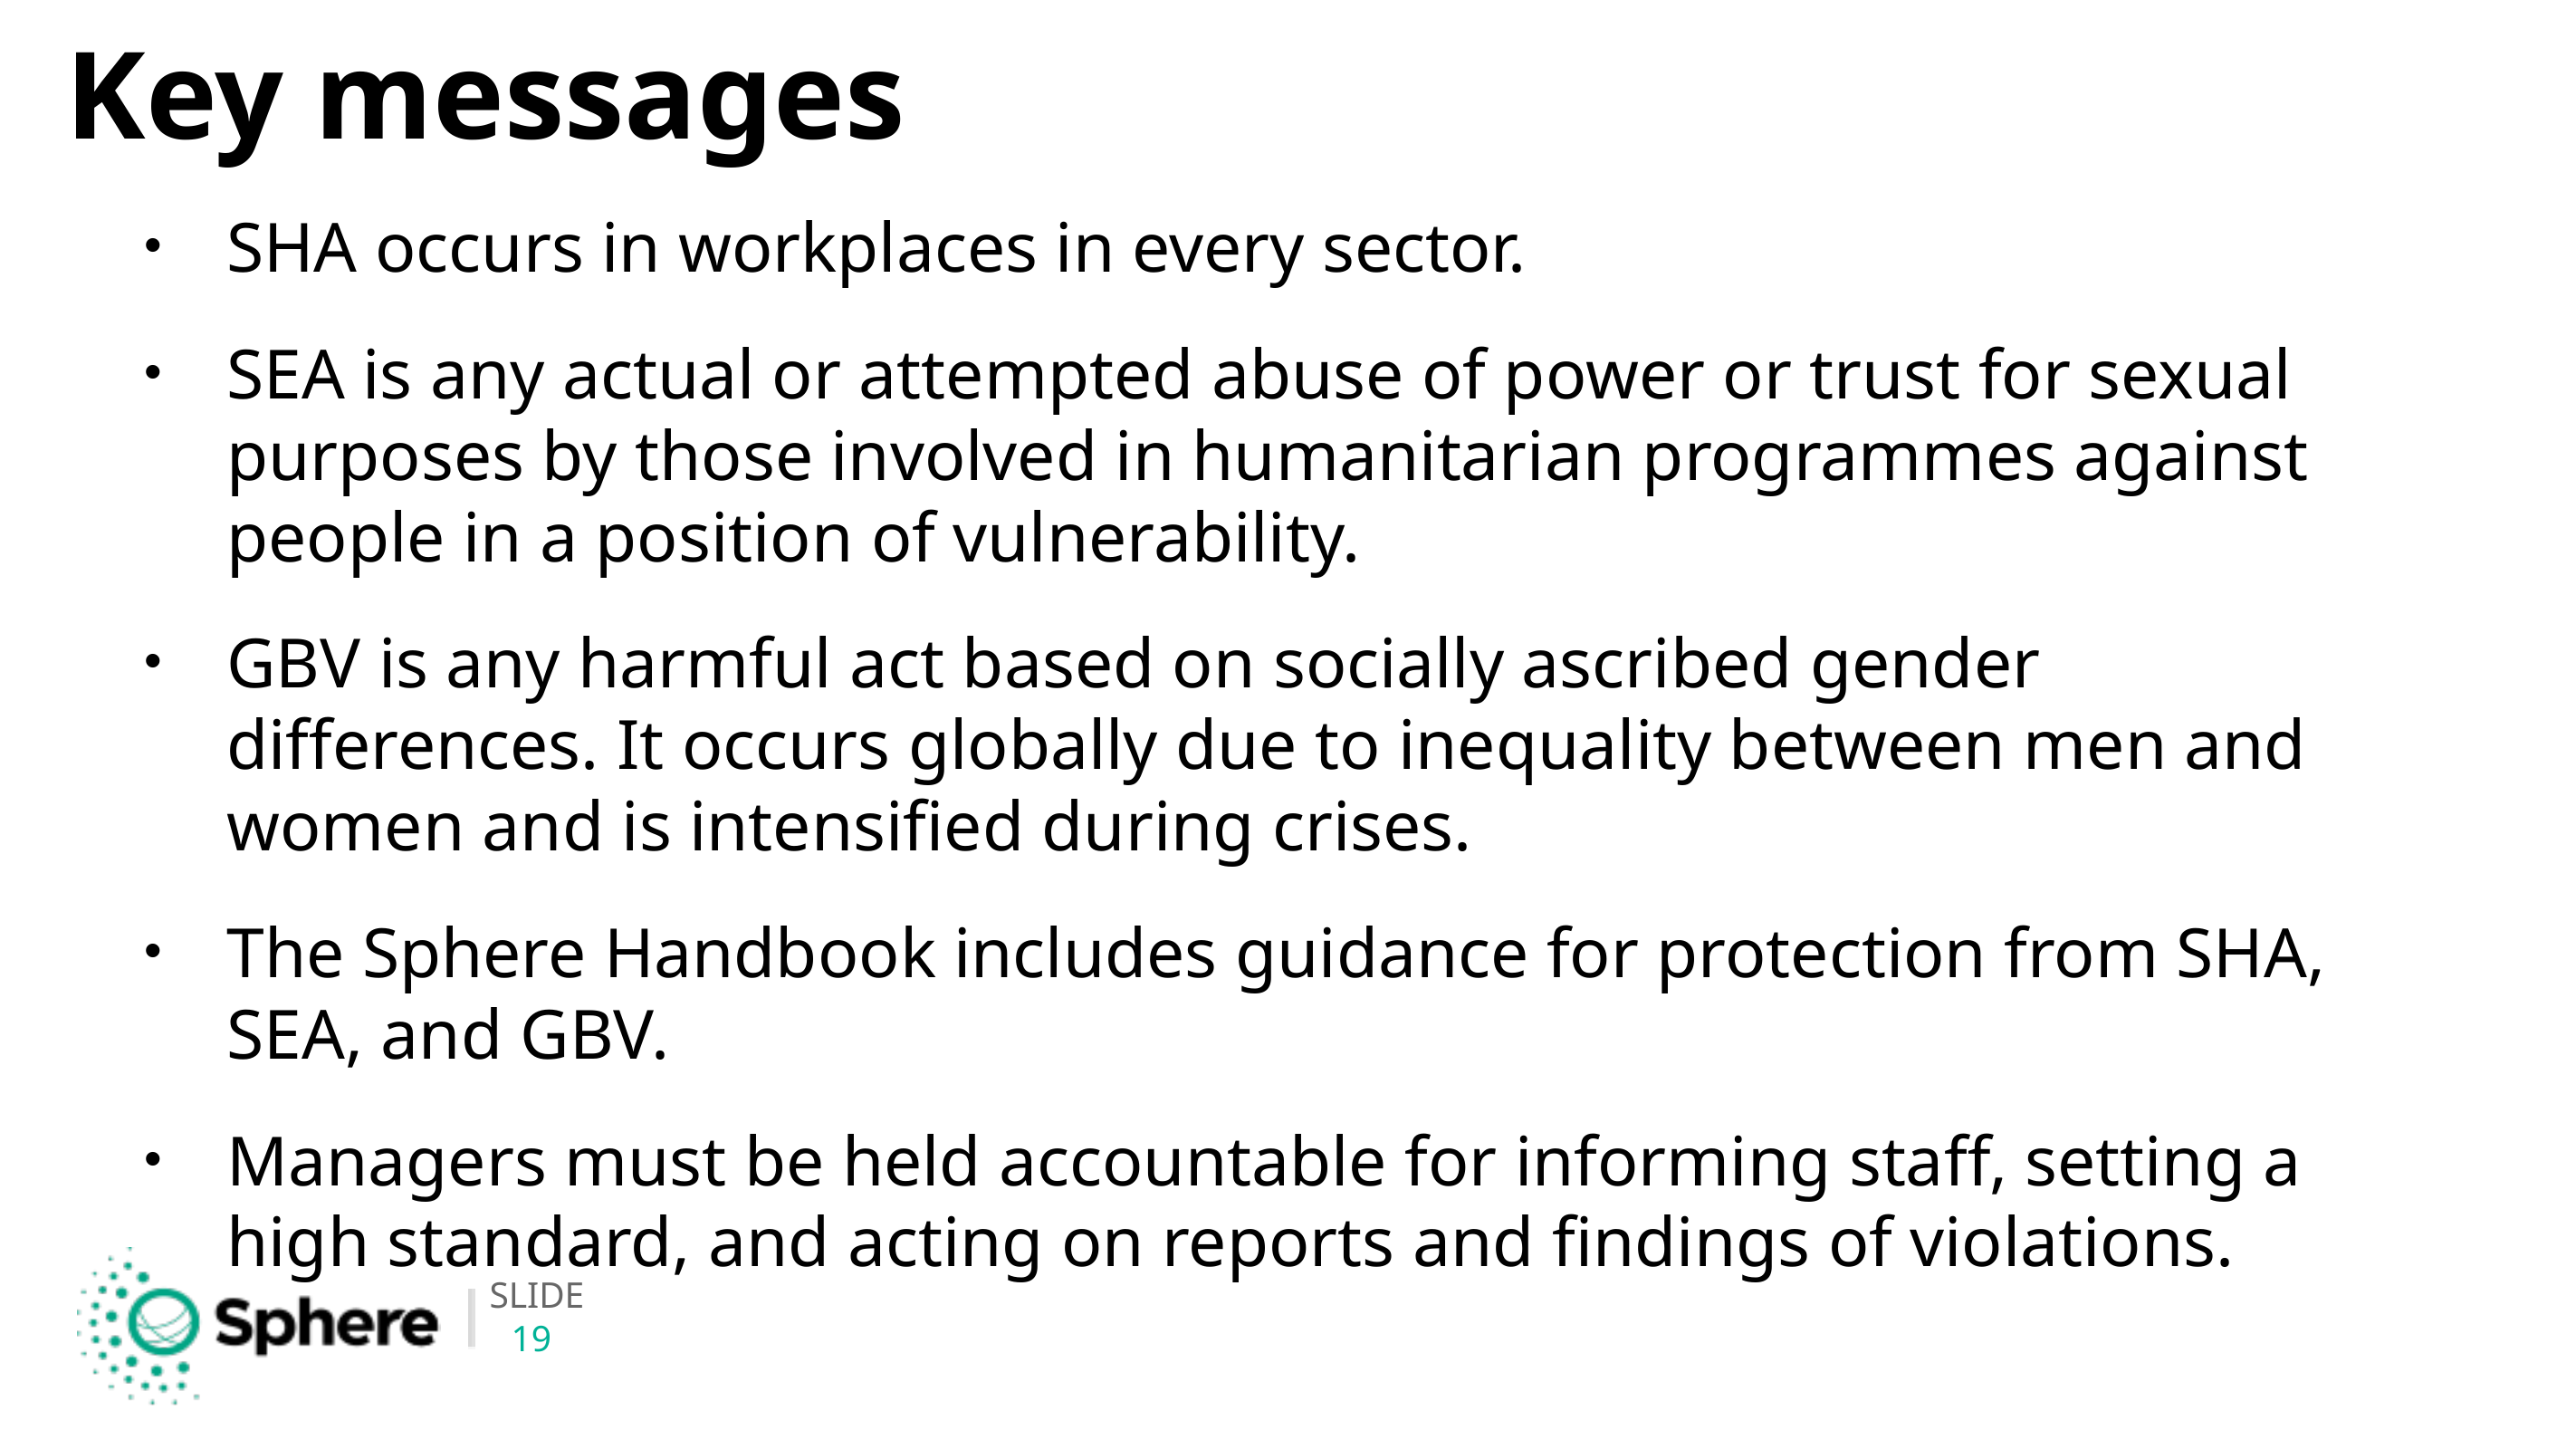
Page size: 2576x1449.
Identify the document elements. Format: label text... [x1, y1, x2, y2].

title Key messages [57, 10, 2131, 179]
list SHA occurs in workplaces in every sector. SEA is any actual or attempted abuse of power or trust for sexual purposes by those involved in humanitarian programmes against people in a position of vulnerability. GBV is any harmful act based on socially ascribed gender differences. It occurs globally due to inequality between men and women and is intensified during crises. The Sphere Handbook includes guidance for protection from SHA, SEA, and GBV. Managers must be held accountable for informing staff, setting a high standard, and acting on reports and findings of violations. [136, 196, 2439, 1291]
picture [468, 1291, 479, 1349]
picture [77, 1247, 441, 1407]
slide_number 19 [503, 1308, 563, 1367]
